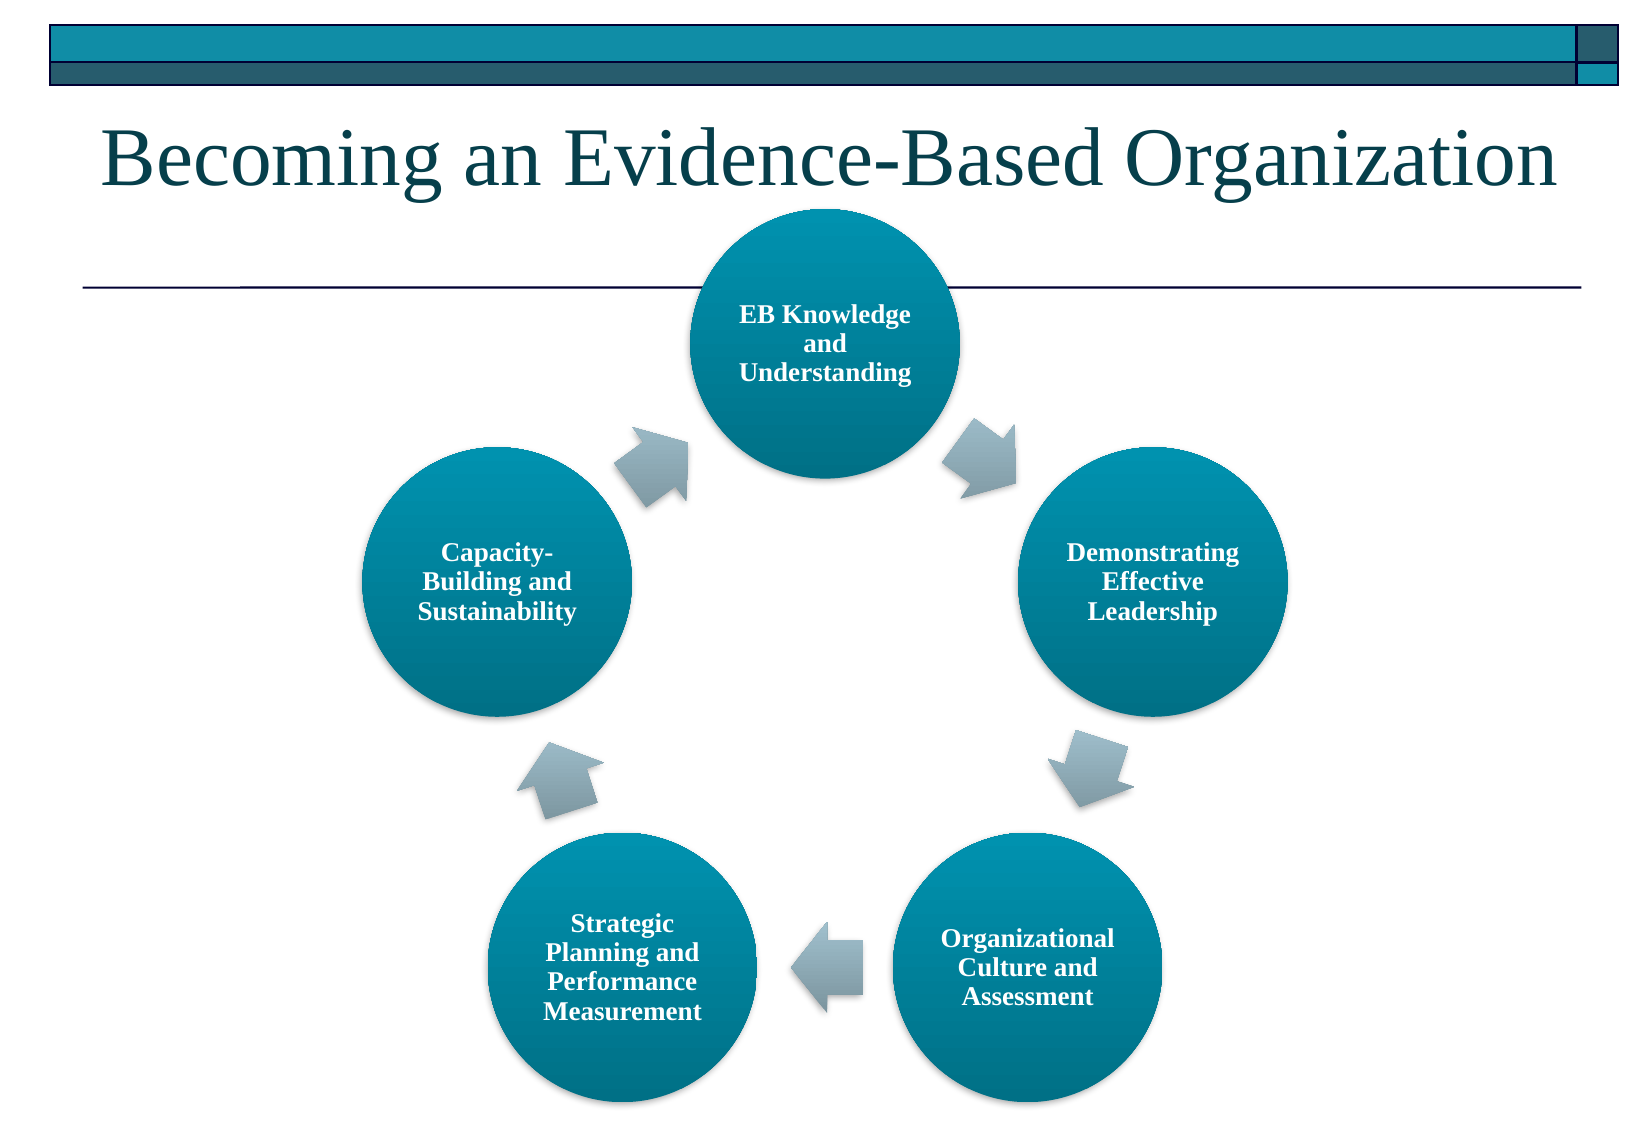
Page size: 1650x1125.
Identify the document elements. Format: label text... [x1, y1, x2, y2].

title Becoming an Evidence-Based Organization [42, 87, 1619, 210]
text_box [337, 208, 1313, 1103]
